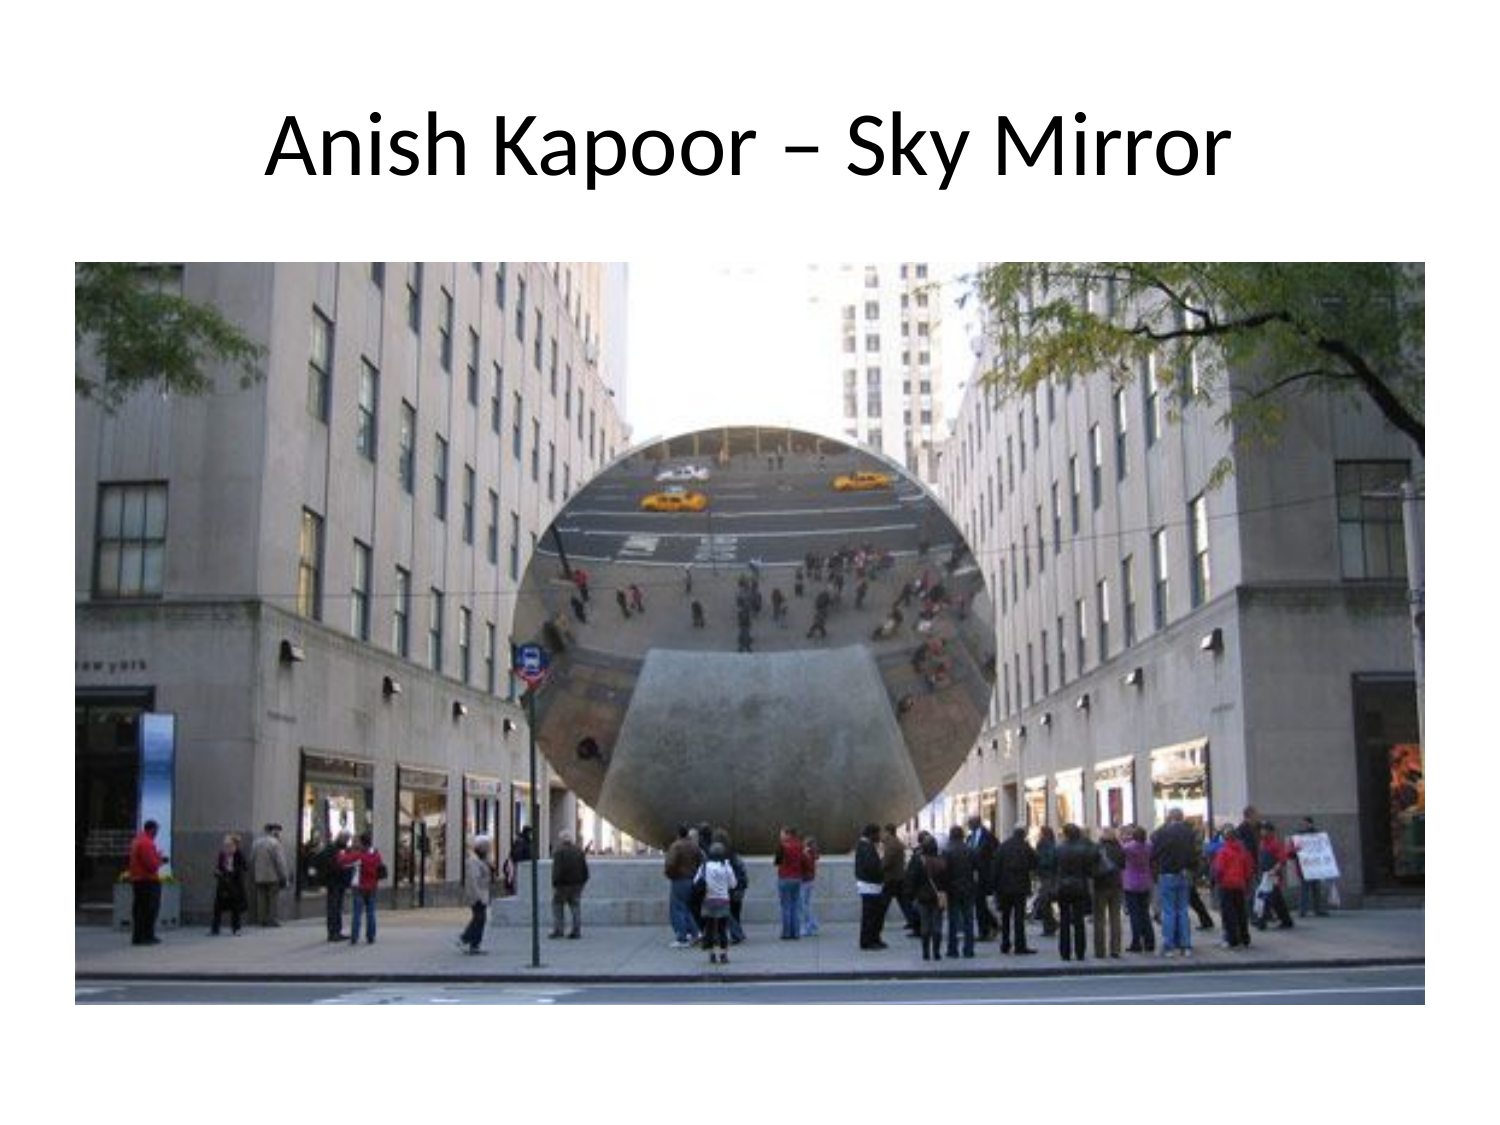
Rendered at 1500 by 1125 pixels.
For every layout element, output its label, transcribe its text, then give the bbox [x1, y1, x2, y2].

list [74, 262, 1426, 1006]
title Anish Kapoor – Sky Mirror [75, 45, 1425, 233]
